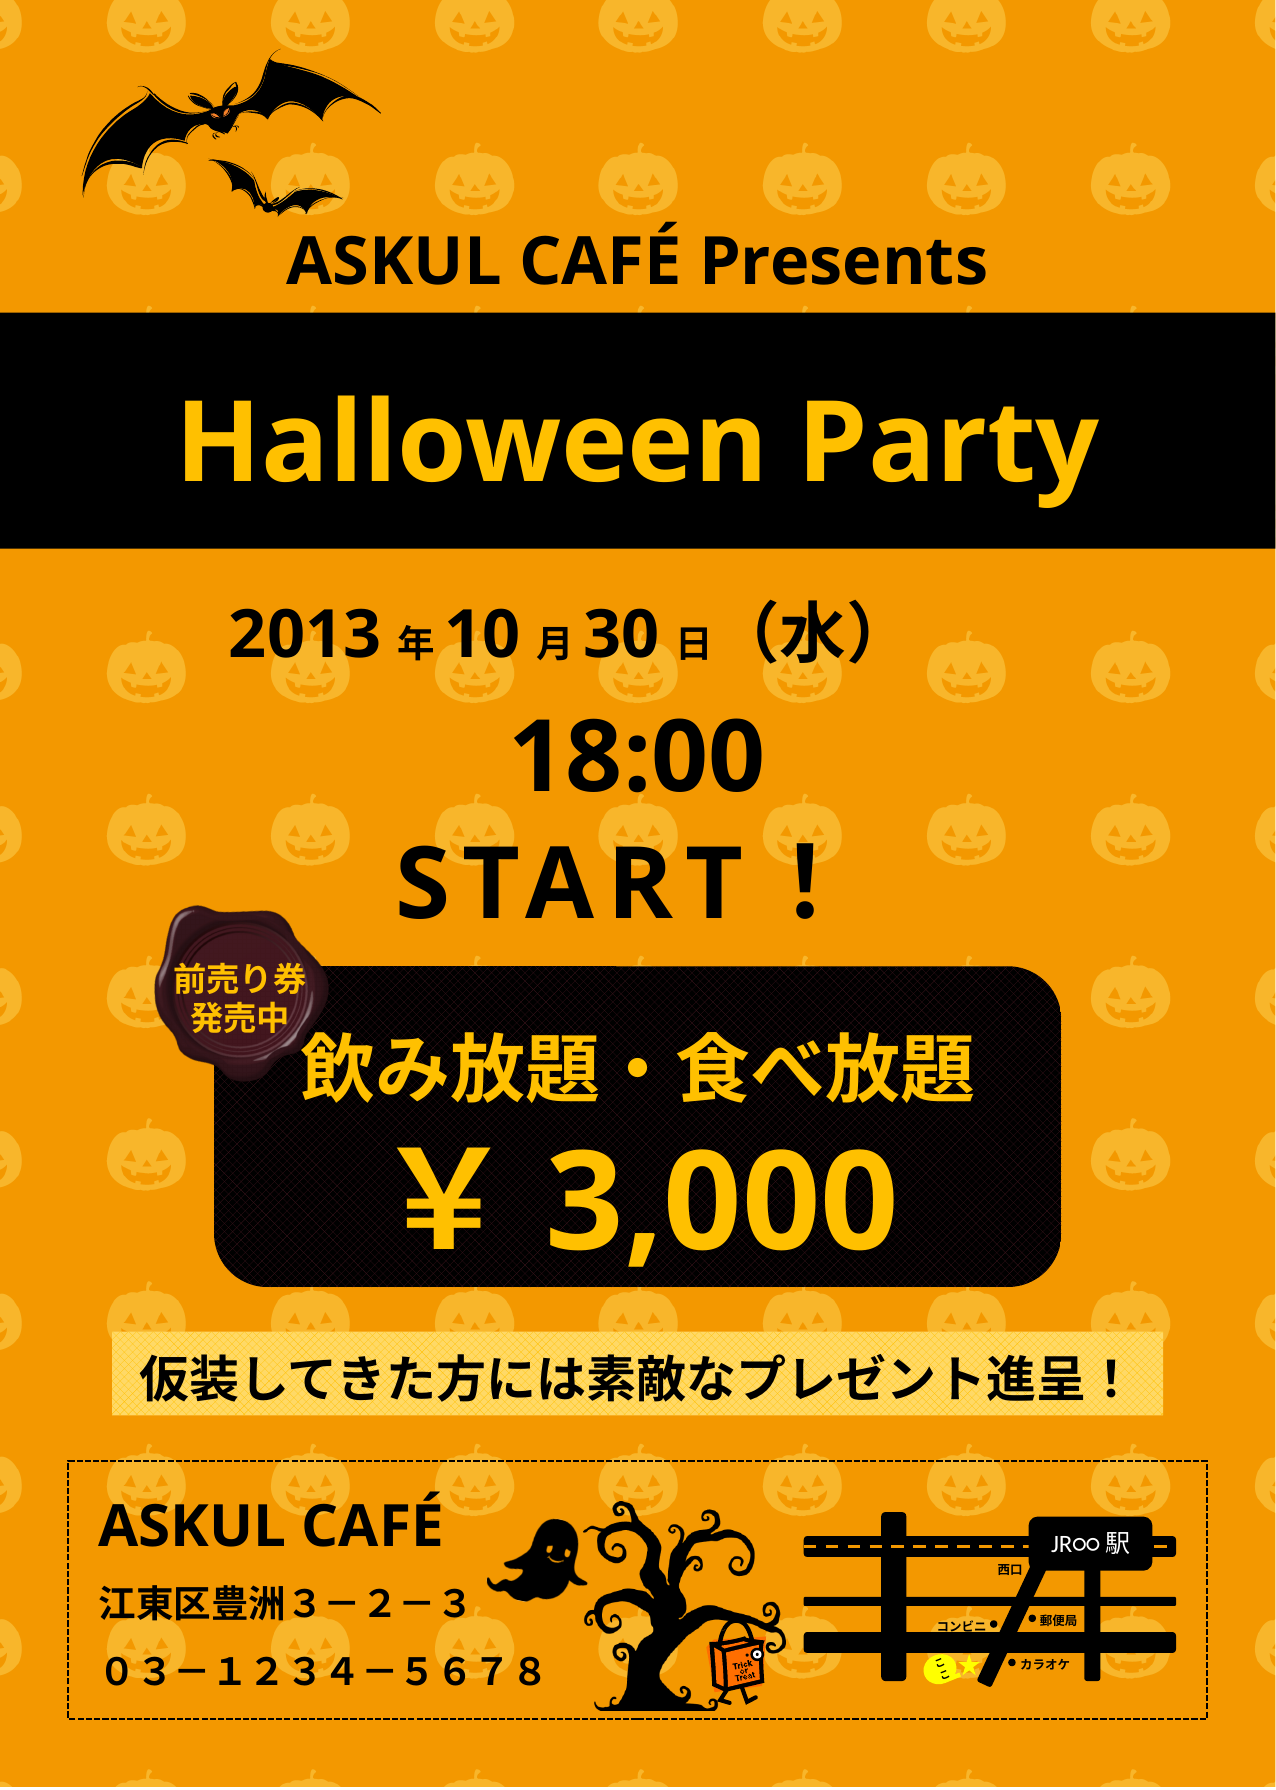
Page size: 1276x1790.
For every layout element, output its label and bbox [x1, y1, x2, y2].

text_box [96, 897, 374, 1085]
picture [0, 0, 1276, 1787]
